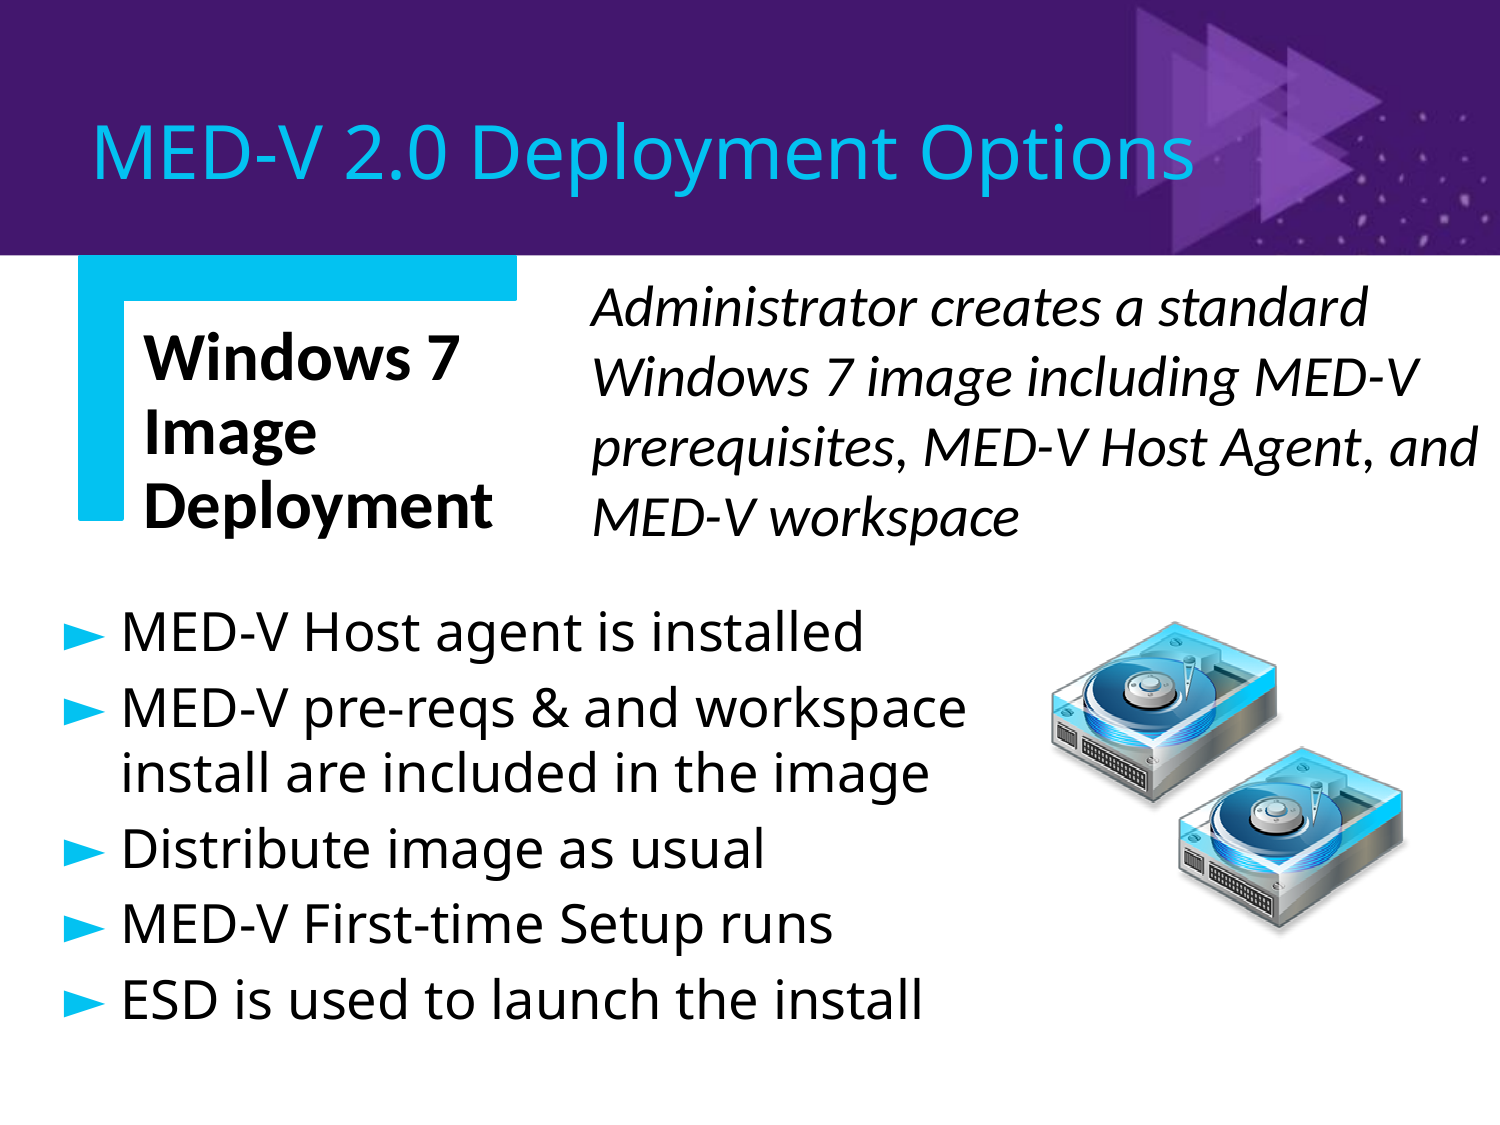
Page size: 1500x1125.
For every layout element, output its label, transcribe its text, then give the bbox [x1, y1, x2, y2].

text_box Administrator creates a standard Windows 7 image including MED-V prerequisites, MED-V Host Agent, and MED-V workspace [591, 267, 1481, 548]
picture [1035, 557, 1415, 1020]
text_box MED-V Host agent is installed MED-V pre-reqs & and workspace install are included in the image Distribute image as usual MED-V First-time Setup runs ESD is used to launch the install [63, 597, 1036, 1031]
title MED-V 2.0 Deployment Options [75, 56, 1425, 244]
picture [0, 0, 1500, 255]
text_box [63, 197, 533, 705]
